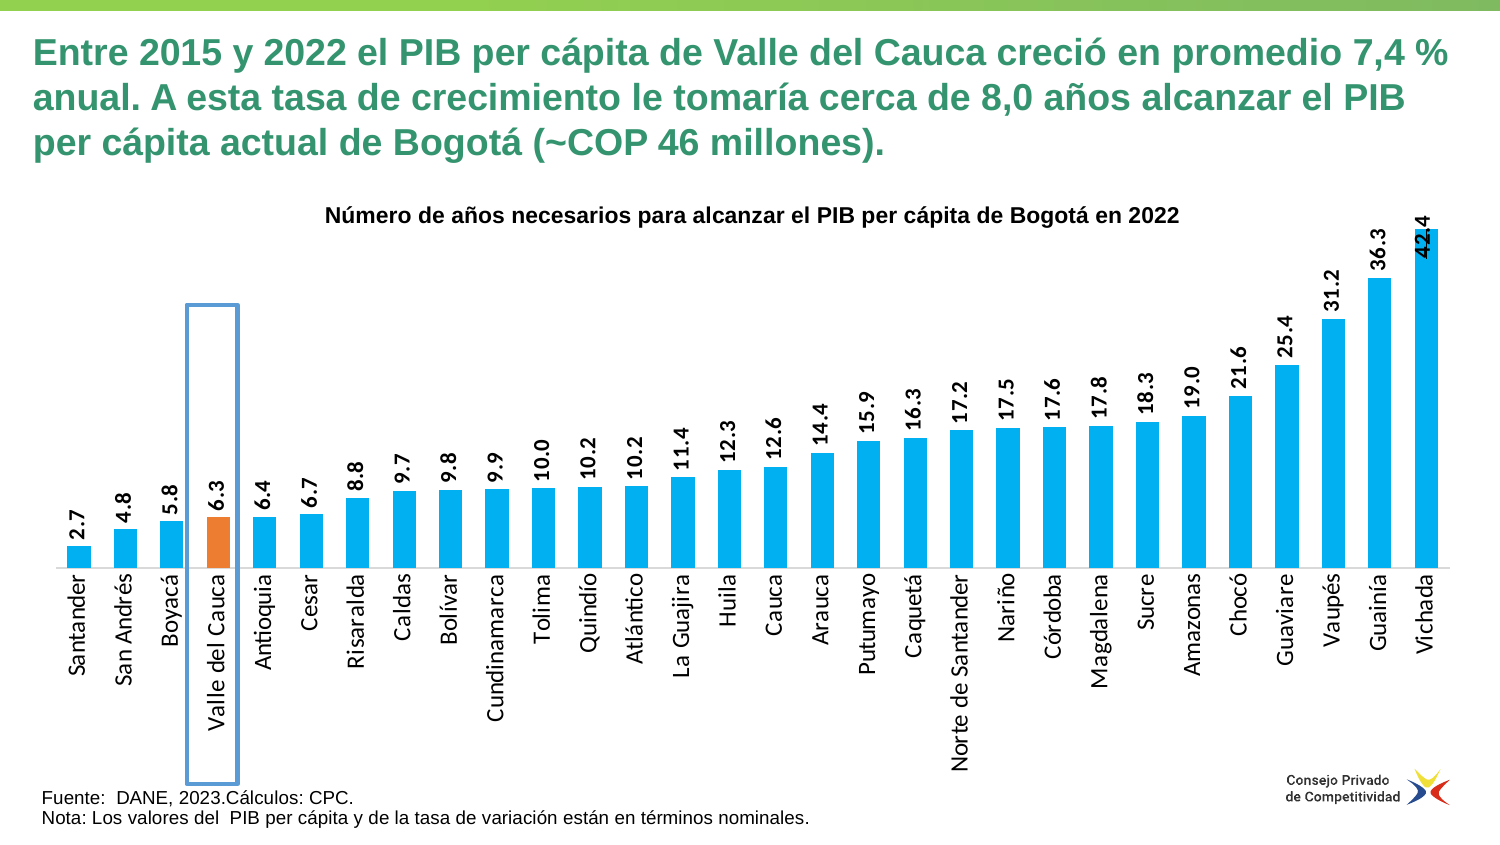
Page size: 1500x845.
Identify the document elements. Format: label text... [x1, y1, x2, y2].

list Fuente: DANE, 2023.Cálculos: CPC. Nota: Los valores del PIB per cápita y de la tasa de variación están en términos nominales. [26, 792, 1242, 833]
title Entre 2015 y 2022 el PIB per cápita de Valle del Cauca creció en promedio 7,4 % anual. A esta tasa de crecimiento le tomaría cerca de 8,0 años alcanzar el PIB per cápita actual de Bogotá (~COP 46 millones). [17, 20, 1487, 182]
chart [26, 196, 1479, 785]
